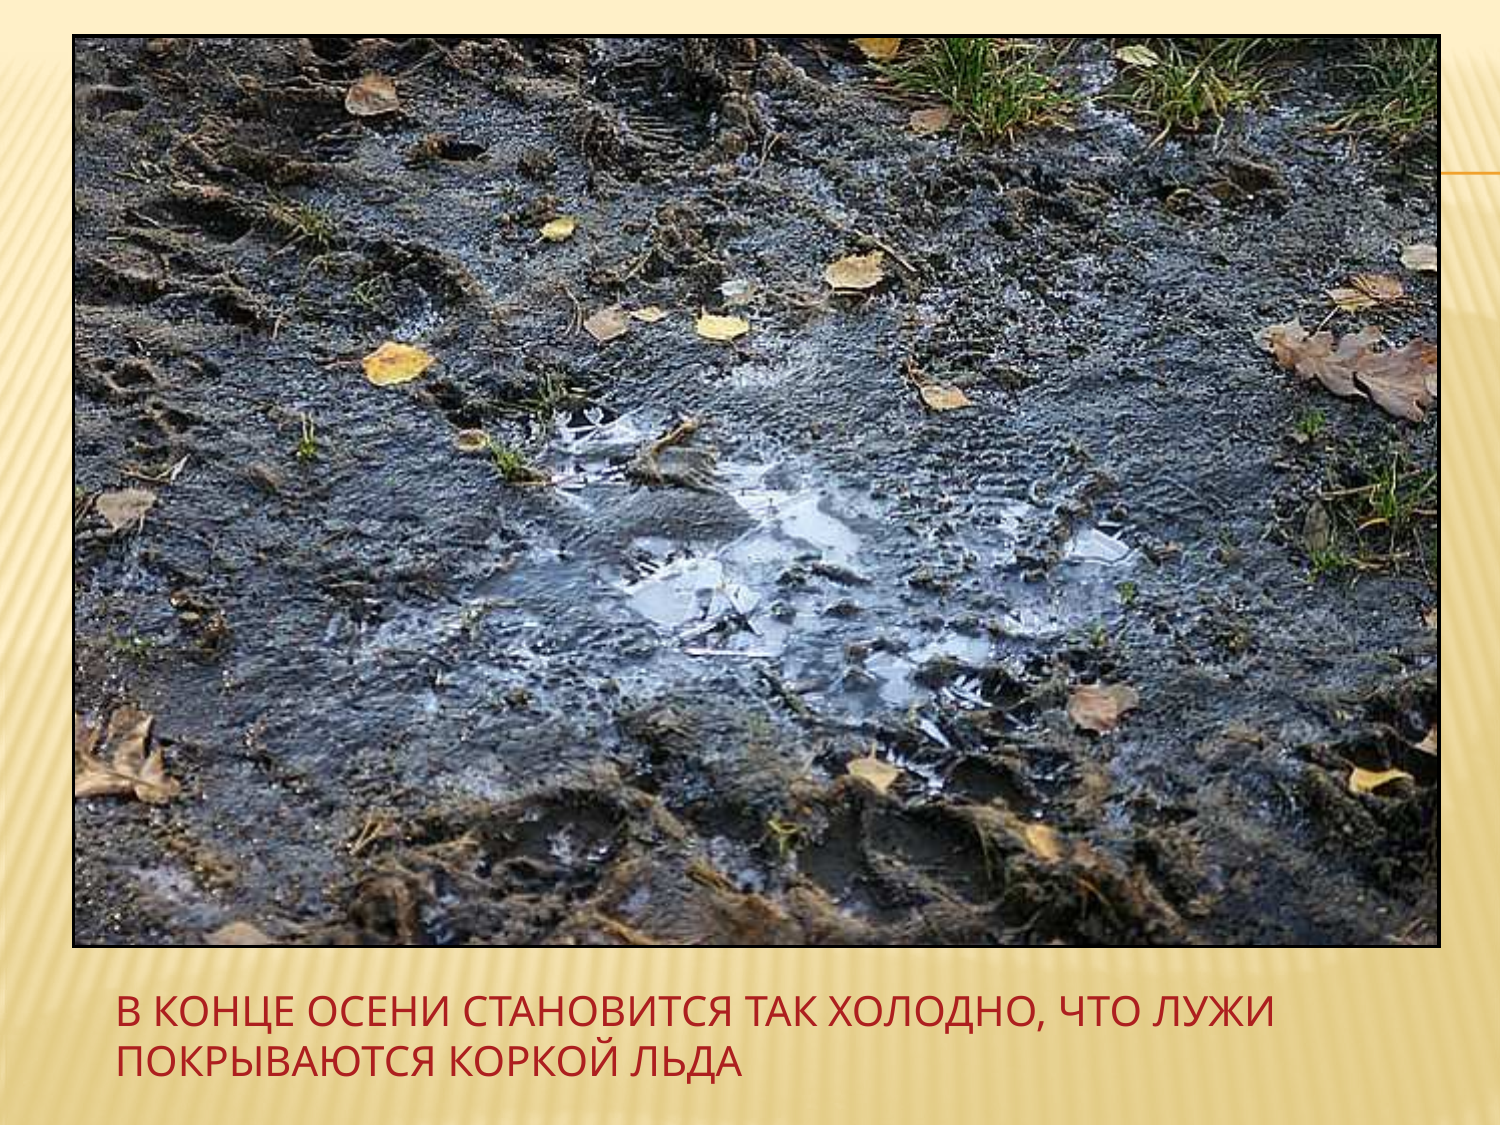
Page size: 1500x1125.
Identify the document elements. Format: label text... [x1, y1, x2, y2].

title В конце осени становится так холодно, что лужи покрываются коркой льда [99, 975, 1450, 1096]
picture [74, 37, 1438, 946]
